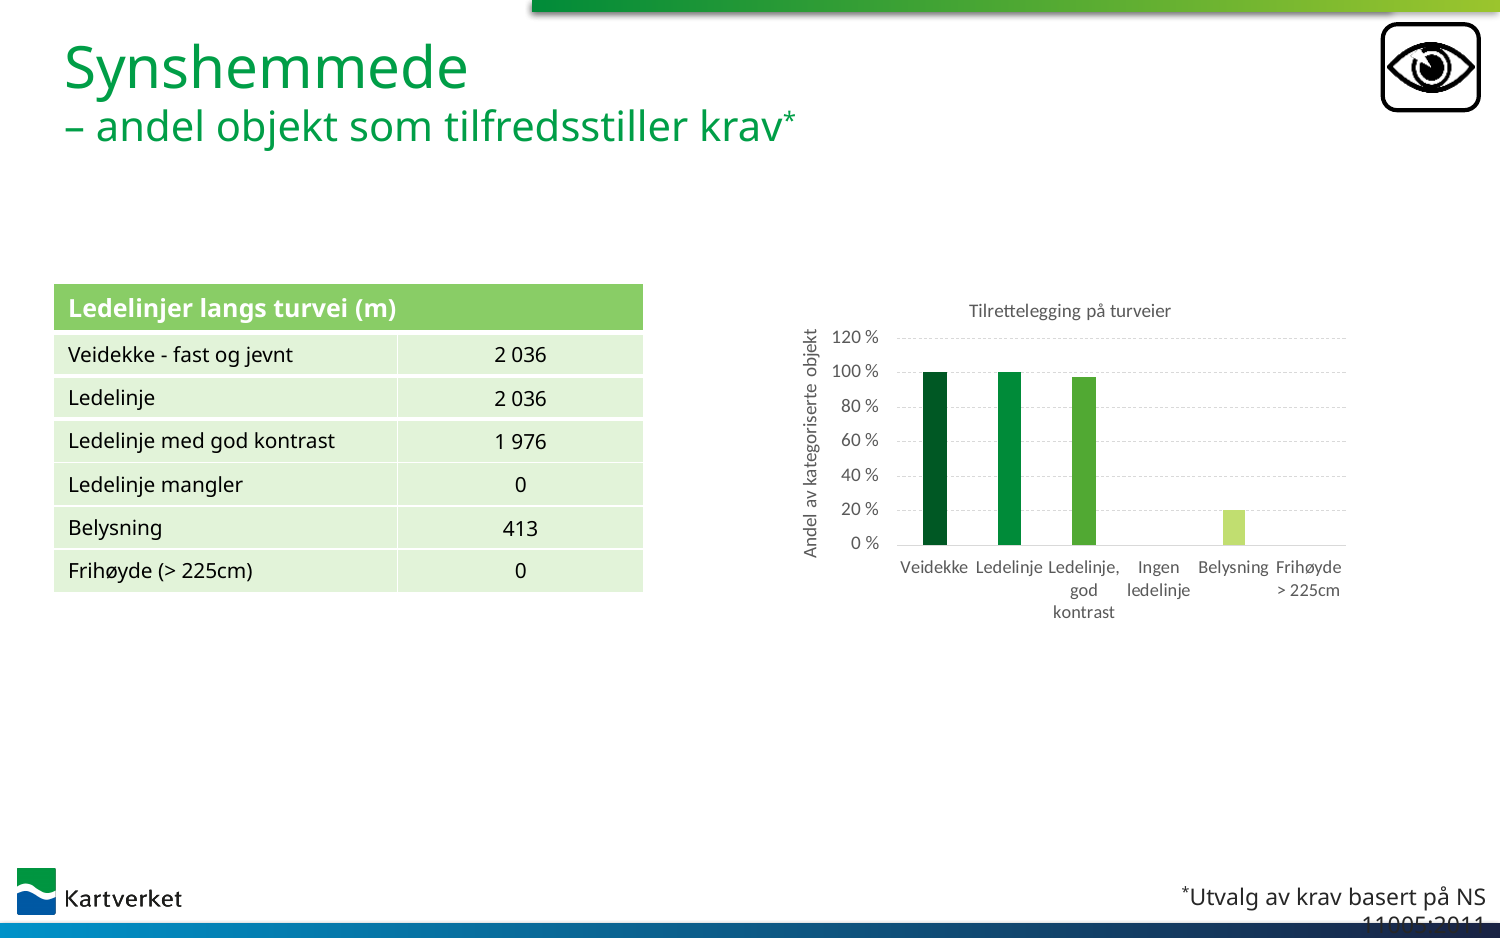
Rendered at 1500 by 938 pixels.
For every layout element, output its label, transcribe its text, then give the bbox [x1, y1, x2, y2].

table_cell Ledelinje mangler [54, 463, 397, 505]
table_cell Belysning [54, 507, 397, 548]
table_cell 2 036 [398, 335, 643, 374]
text_box *Utvalg av krav basert på NS 11005:2011 [1068, 873, 1500, 938]
table_cell Frihøyde (> 225cm) [54, 550, 397, 592]
table_cell Veidekke - fast og jevnt [54, 335, 397, 374]
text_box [1382, 24, 1480, 111]
table_cell 0 [398, 463, 643, 505]
picture [791, 291, 1349, 630]
table_cell 2 036 [398, 378, 643, 417]
table_cell Ledelinje med god kontrast [54, 421, 397, 462]
table_cell 1 976 [398, 421, 643, 462]
table_cell Ledelinje [54, 378, 397, 417]
table_header Ledelinjer langs turvei (m) [54, 284, 643, 330]
text_box Synshemmede – andel objekt som tilfredsstiller krav* [49, 24, 1431, 158]
table_cell 0 [398, 550, 643, 592]
table_cell 413 [398, 507, 643, 548]
